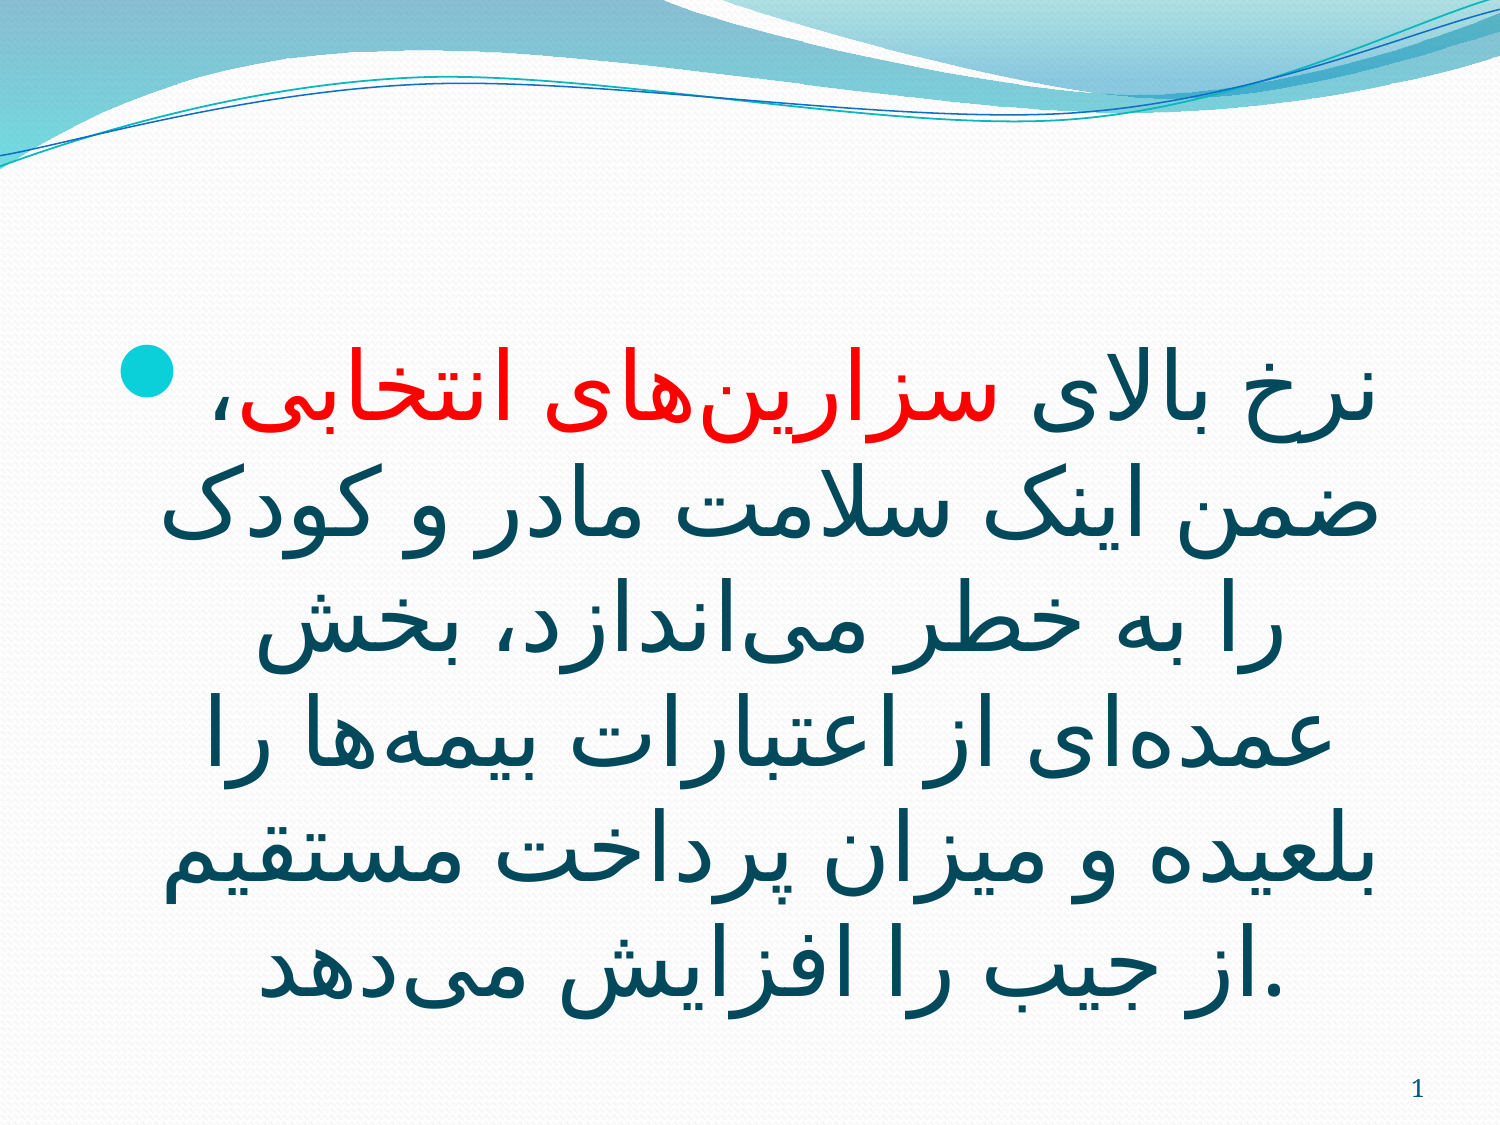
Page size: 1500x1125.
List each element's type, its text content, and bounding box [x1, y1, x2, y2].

list نرخ بالای سزارین‌های انتخابی، ضمن اینک سلامت مادر و کودک را به خطر می‌اندازد، بخش عمده‌ای از اعتبارات بیمه‌ها را بلعیده و میزان پرداخت مستقیم از جیب را افزایش می‌دهد. [75, 317, 1425, 1038]
slide_number 1 [1299, 1042, 1425, 1103]
